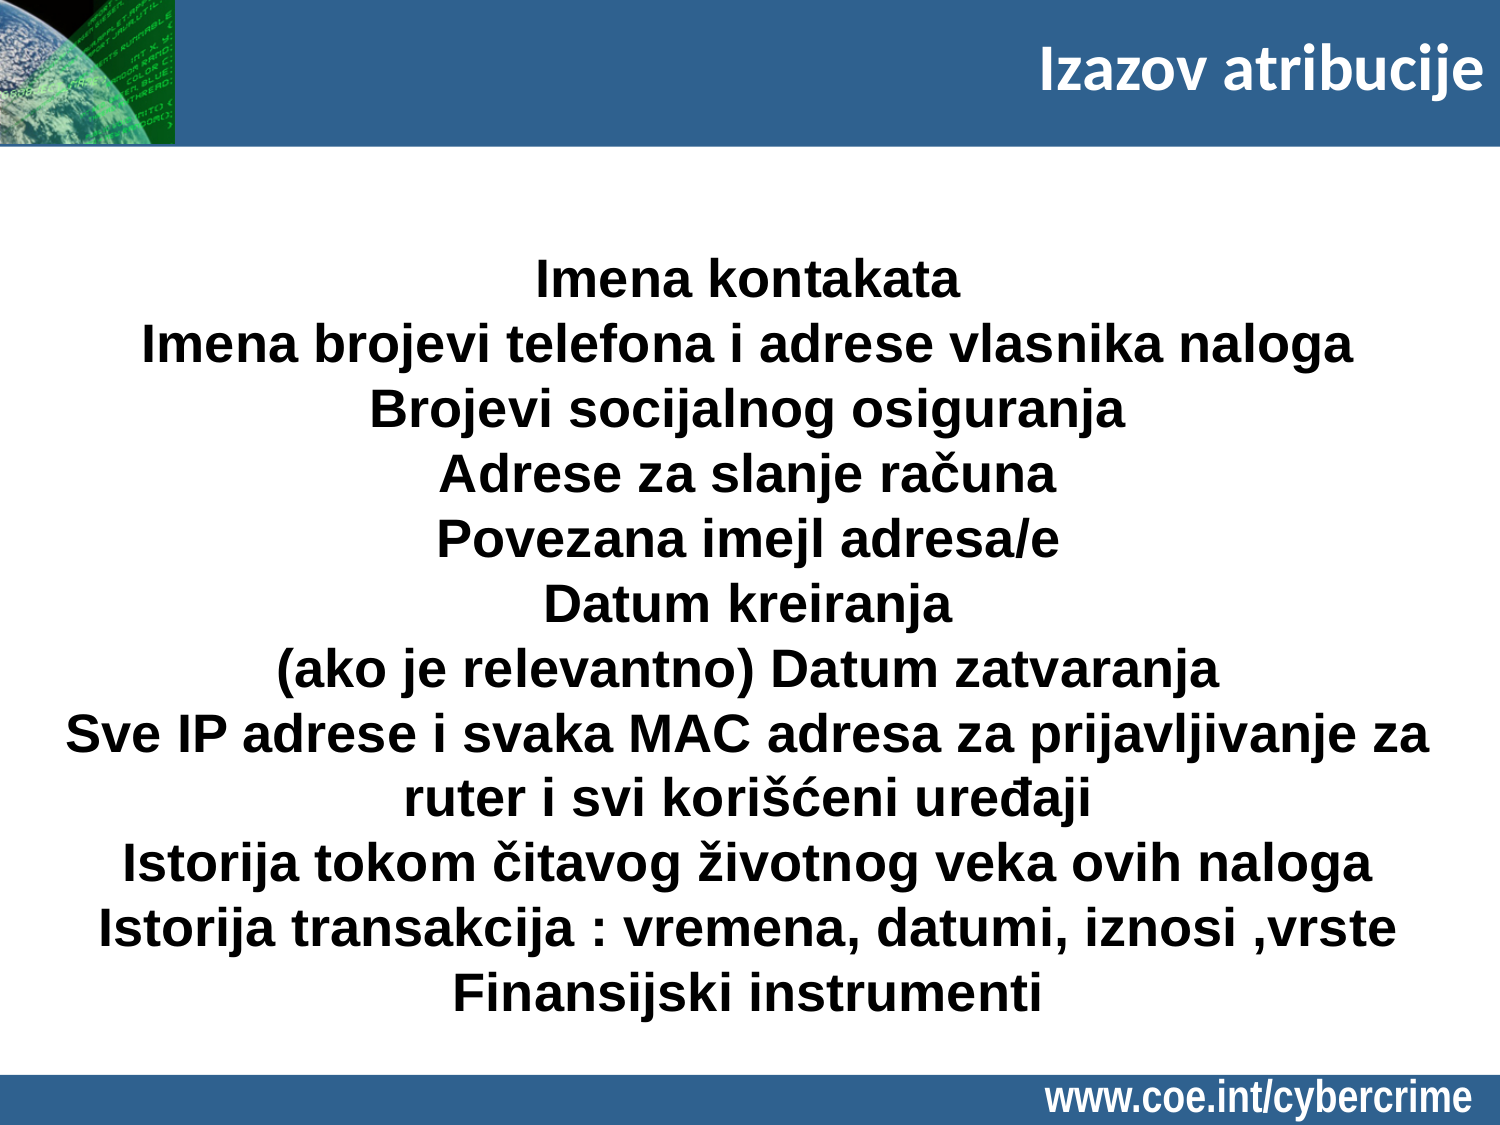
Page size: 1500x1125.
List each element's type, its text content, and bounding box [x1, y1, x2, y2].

text_box www.coe.int/cybercrime [1030, 1059, 1500, 1125]
picture [0, 0, 175, 144]
text_box [0, 1073, 1030, 1125]
text_box Izazov atribucije [177, 0, 1500, 149]
text_box Imena kontakata Imena brojevi telefona i adrese vlasnika naloga Brojevi socijalnog osiguranja Adrese za slanje računa Povezana imejl adresa/e Datum kreiranja (ako je relevantno) Datum zatvaranja Sve IP adrese i svaka MAC adresa za prijavljivanje za ruter i svi korišćeni uređaji Istorija tokom čitavog životnog veka ovih naloga Istorija transakcija : vremena, datumi, iznosi ,vrste Finansijski instrumenti [0, 189, 1499, 1073]
